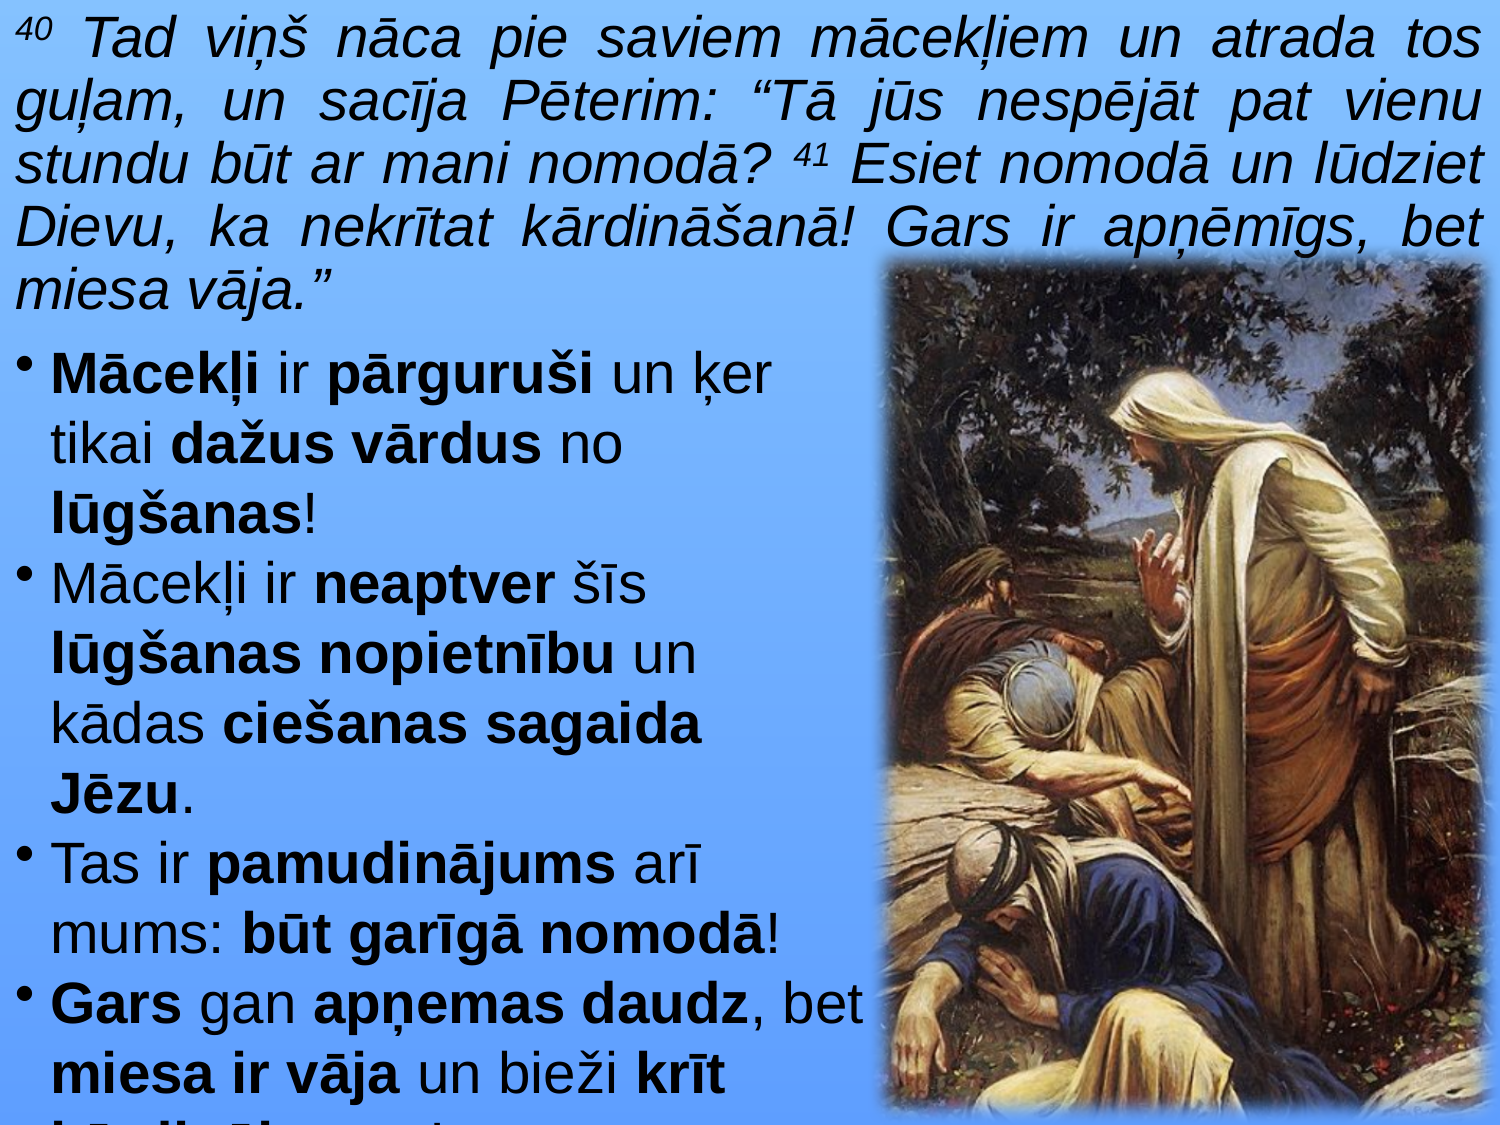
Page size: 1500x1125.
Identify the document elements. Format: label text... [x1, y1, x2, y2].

picture [868, 241, 1500, 1125]
text_box Mācekļi ir pārguruši un ķer tikai dažus vārdus no lūgšanas! Mācekļi ir neaptver šīs lūgšanas nopietnību un kādas ciešanas sagaida Jēzu. Tas ir pamudinājums arī mums: būt garīgā nomodā! Gars gan apņemas daudz, bet miesa ir vāja un bieži krīt kārdinājumos! [0, 328, 863, 1125]
list 40 Tad viņš nāca pie saviem mācekļiem un atrada tos guļam, un sacīja Pēterim: “Tā jūs nespējāt pat vienu stundu būt ar mani nomodā? 41 Esiet nomodā un lūdziet Dievu, ka nekrītat kārdināšanā! Gars ir apņēmīgs, bet miesa vāja.” [0, 0, 1500, 178]
